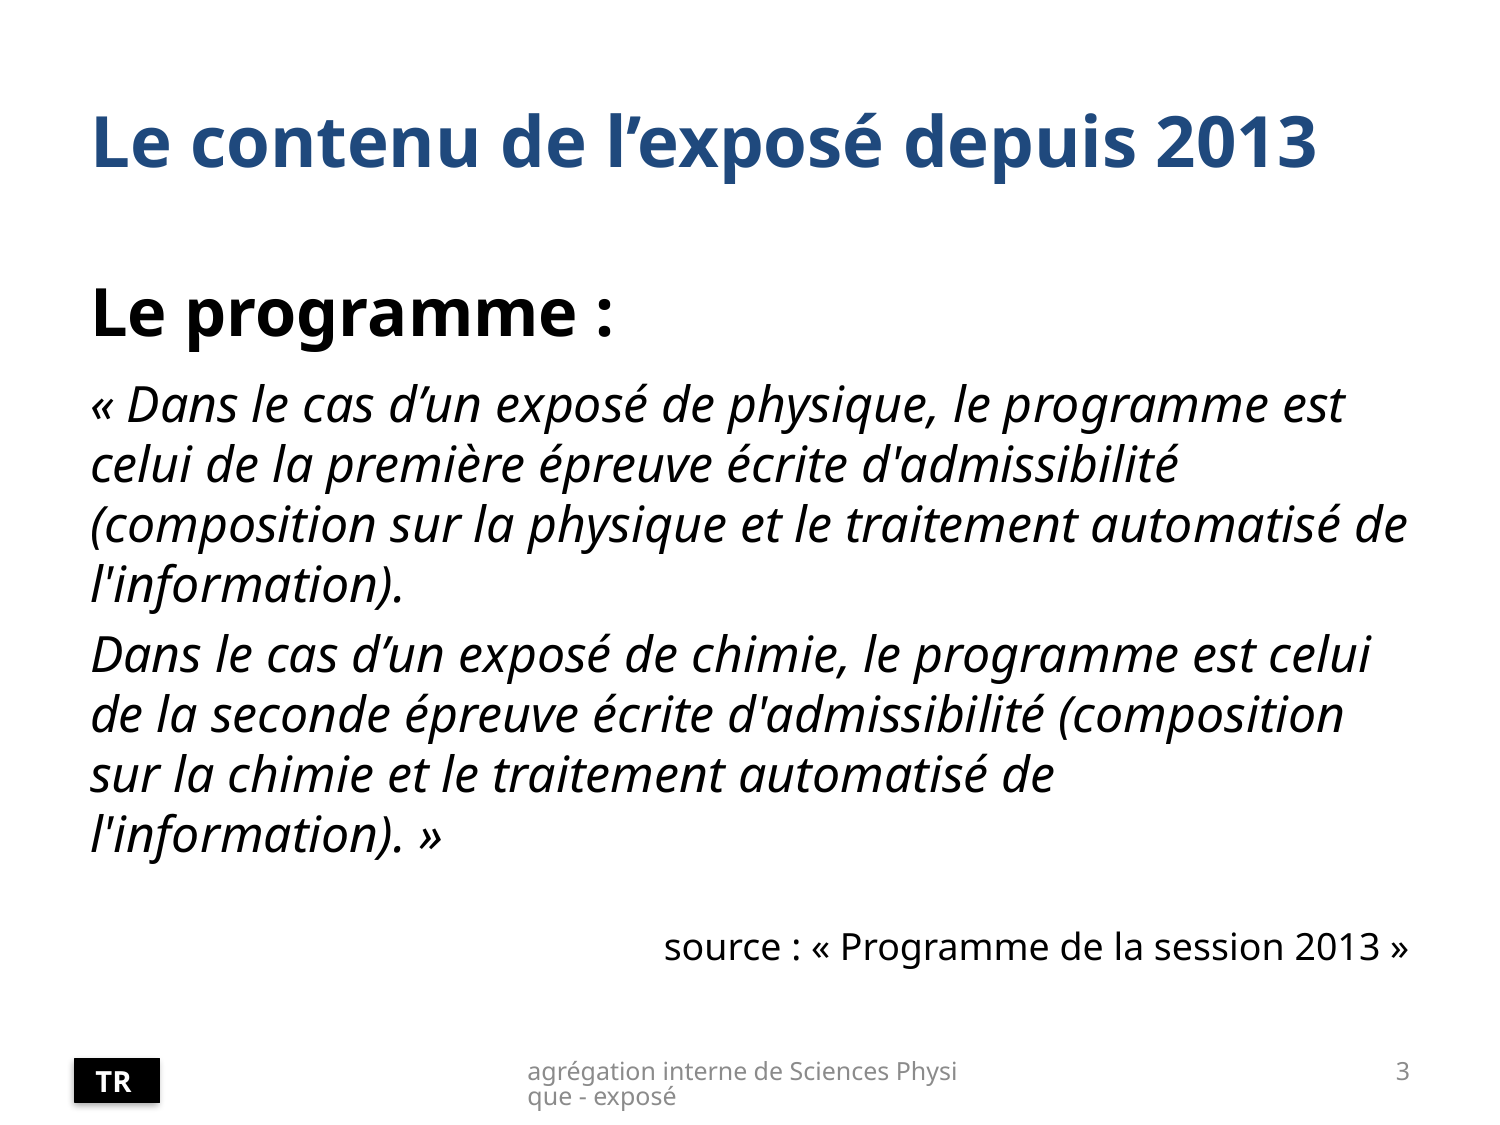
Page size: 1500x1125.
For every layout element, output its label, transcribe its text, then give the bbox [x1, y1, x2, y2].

slide_number 3 [1074, 1042, 1425, 1103]
slide_number TR [74, 1058, 160, 1103]
list Le programme : « Dans le cas d’un exposé de physique, le programme est celui de la première épreuve écrite d'admissibilité (composition sur la physique et le traitement automatisé de l'information). Dans le cas d’un exposé de chimie, le programme est celui de la seconde épreuve écrite d'admissibilité (composition sur la chimie et le traitement automatisé de l'information). » source : « Programme de la session 2013 » [75, 262, 1425, 1005]
title Le contenu de l’exposé depuis 2013 [75, 45, 1425, 233]
footer agrégation interne de Sciences Physique - exposé [512, 1042, 988, 1103]
